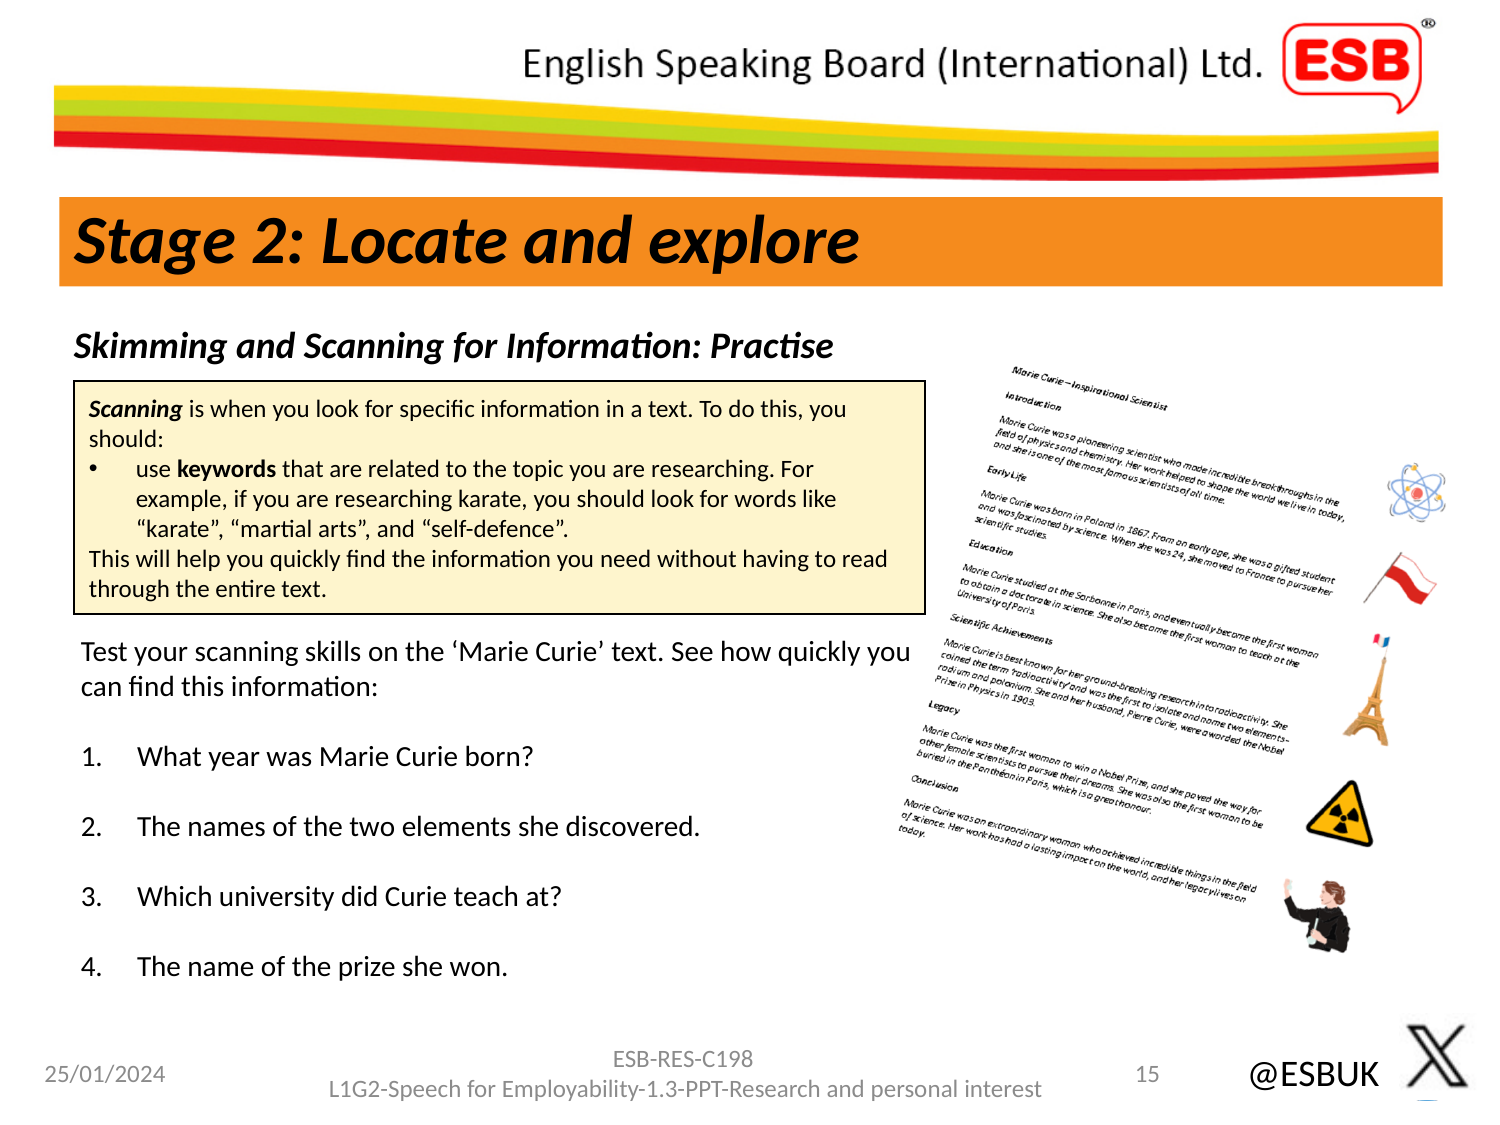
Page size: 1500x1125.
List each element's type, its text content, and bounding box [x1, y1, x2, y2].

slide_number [29, 1042, 293, 1103]
text_box Stage 2: Locate and explore [59, 197, 1443, 287]
picture [882, 352, 1480, 977]
picture [0, 0, 1500, 189]
text_box Skimming and Scanning for Information: Practise [59, 314, 882, 374]
text_box Scanning is when you look for specific information in a text. To do this, you should: use keywords that are related to the topic you are researching. For example, if you are researching karate, you should look for words like “karate”, “martial arts”, and “self-defence”. This will help you quickly find the information you need without having to read through the entire text. [73, 380, 926, 615]
picture [1399, 1013, 1480, 1101]
text_box Test your scanning skills on the ‘Marie Curie’ text. See how quickly you can find this information: What year was Marie Curie born? The names of the two elements she discovered. Which university did Curie teach at? The name of the prize she won. [66, 624, 944, 990]
footer ESB-RES-C198 L1G2-Speech for Employability-1.3-PPT-Research and personal interest [293, 1042, 930, 1103]
slide_number 15 [930, 1042, 1176, 1103]
